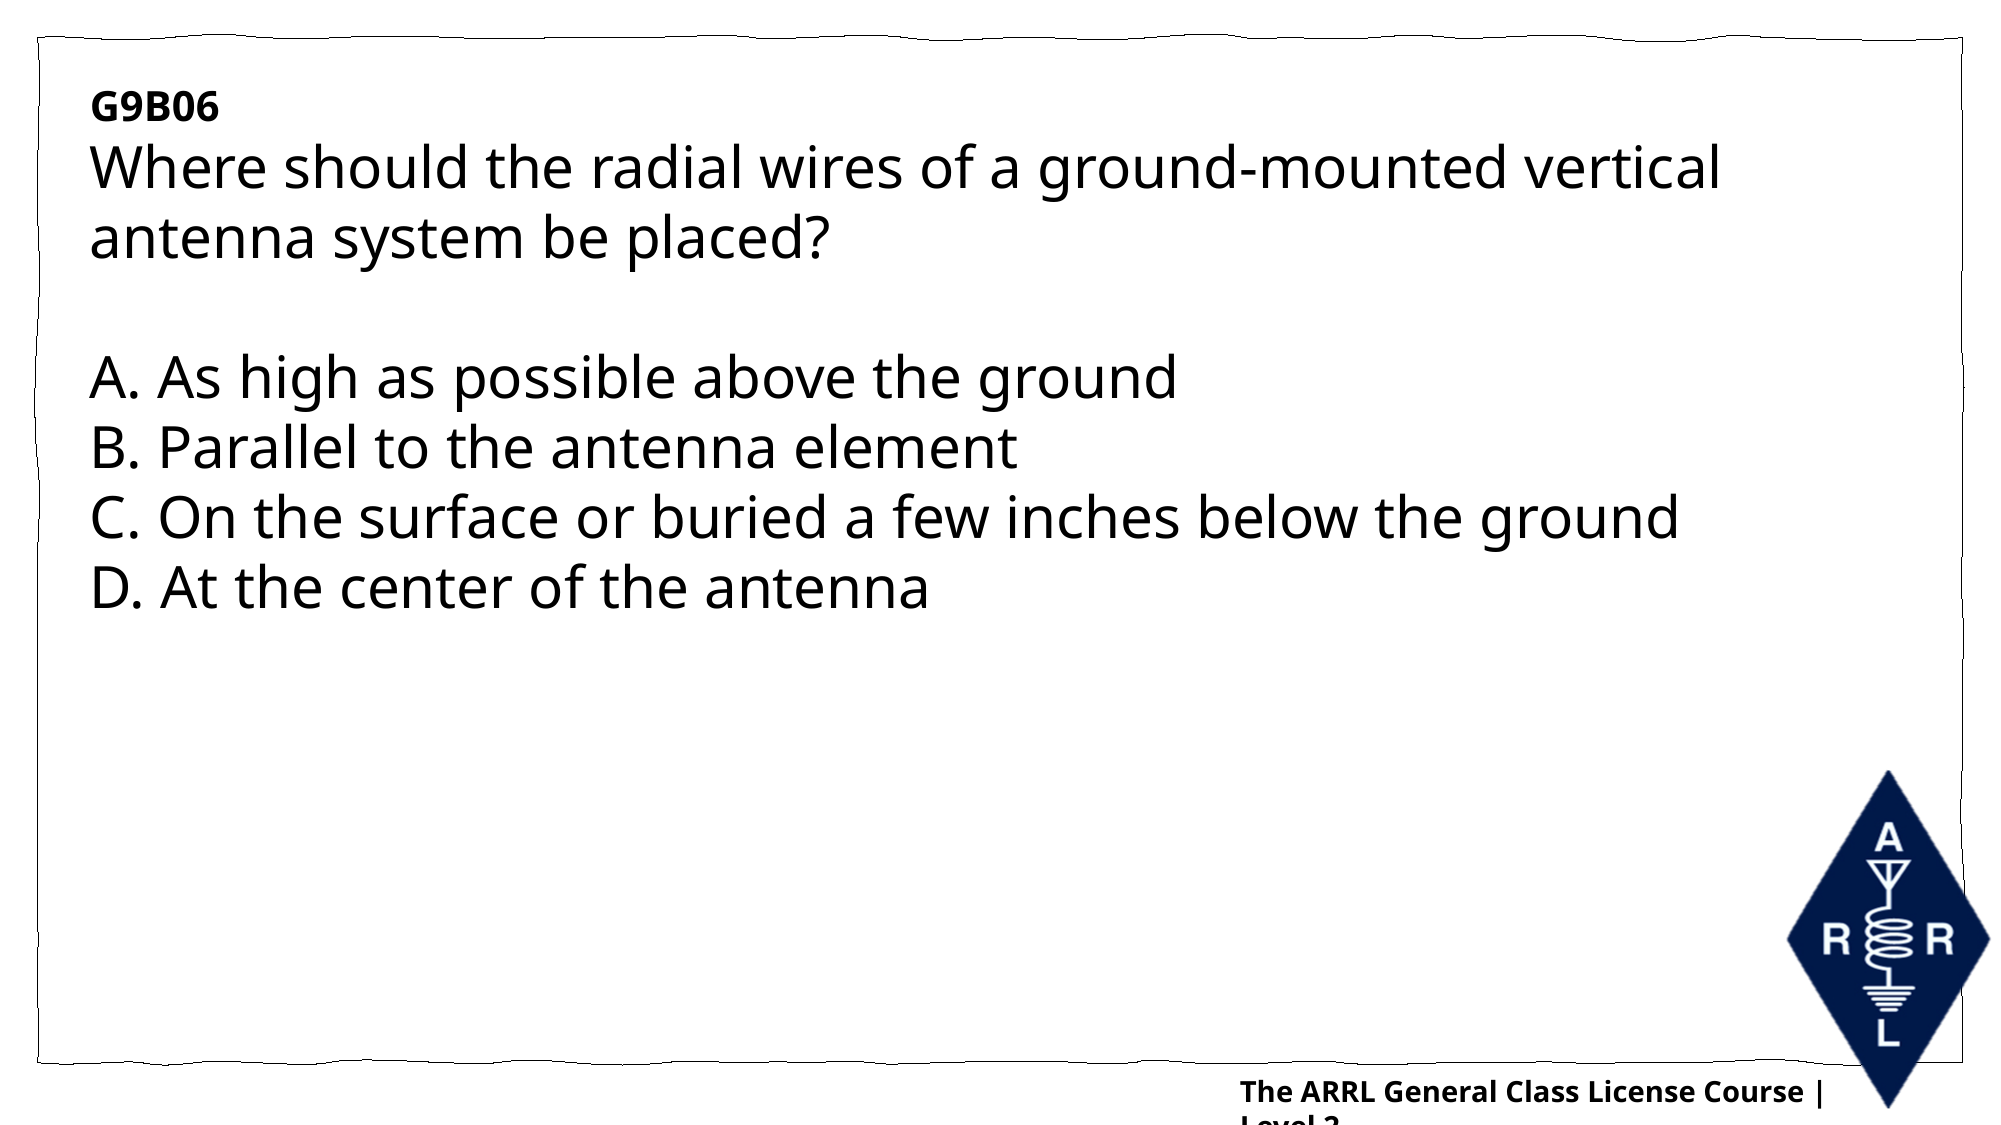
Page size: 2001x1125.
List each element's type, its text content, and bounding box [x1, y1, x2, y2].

text_box G9B06 Where should the radial wires of a ground-mounted vertical antenna system be placed? A. As high as possible above the ground B. Parallel to the antenna element C. On the surface or buried a few inches below the ground D. At the center of the antenna [75, 72, 1850, 628]
picture [1773, 752, 1999, 1125]
